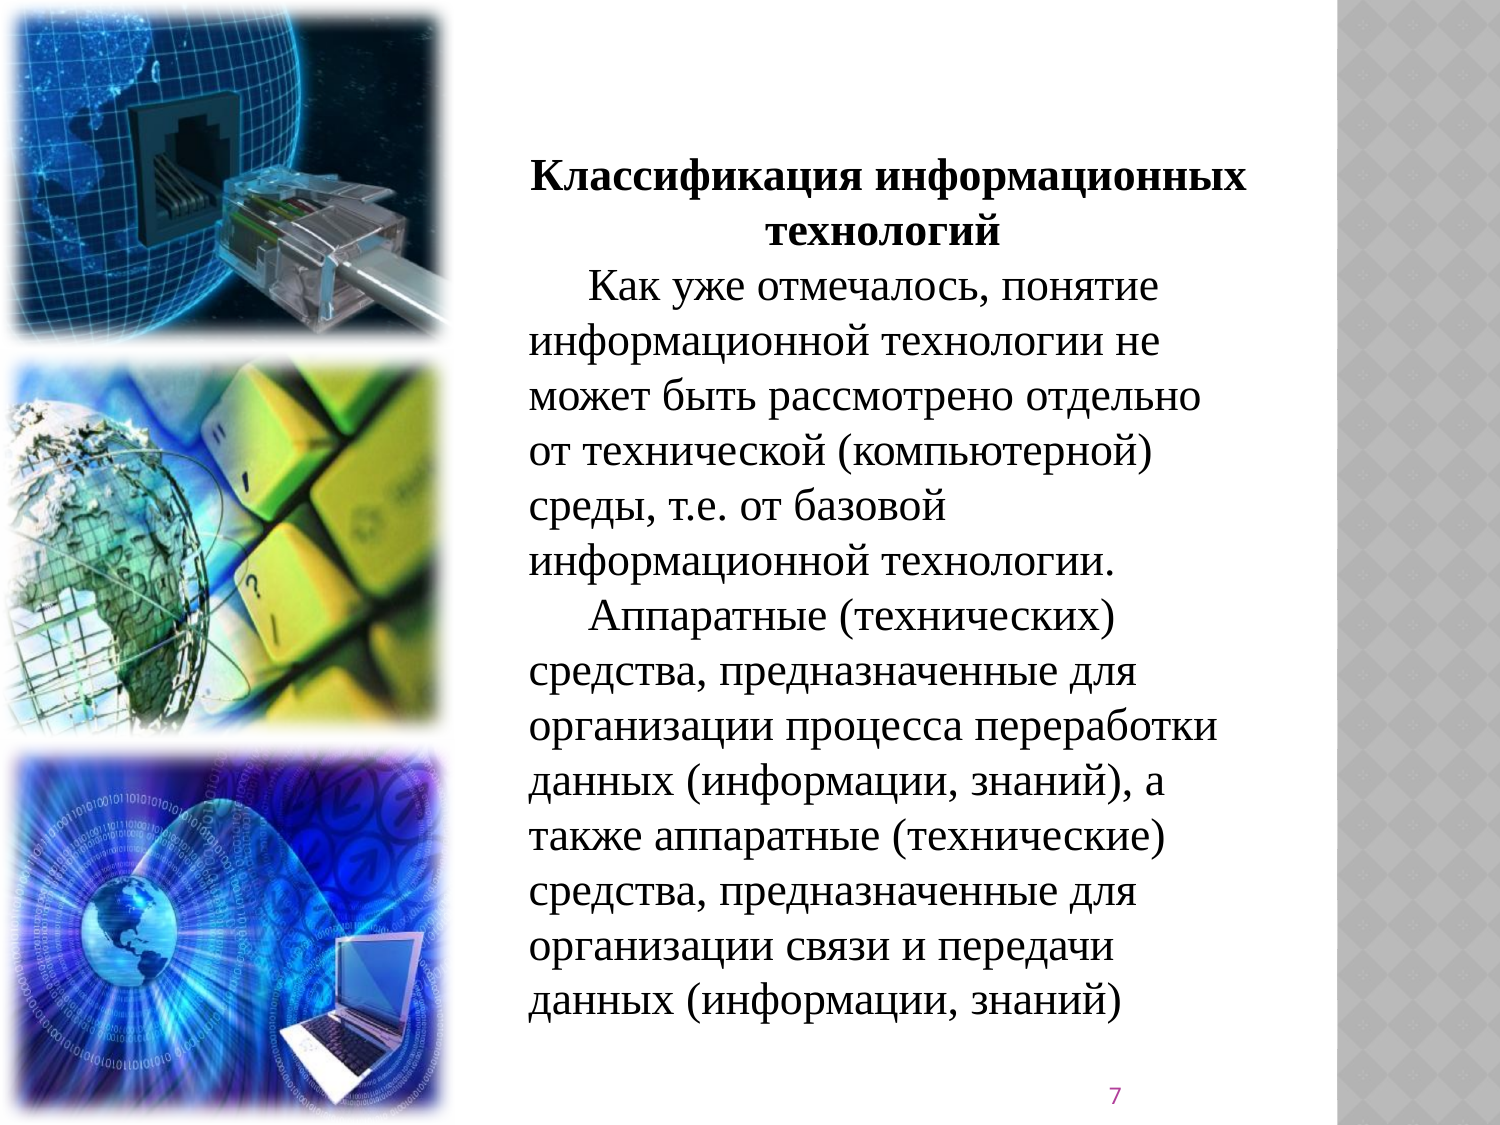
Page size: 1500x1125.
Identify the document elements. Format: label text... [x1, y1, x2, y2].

text_box Классификация информационных технологий Как уже отмечалось, понятие информационной технологии не может быть рассмотрено отдельно от технической (компьютерной) среды, т.е. от базовой информационной технологии. Аппаратные (технических) средства, предназначенные для организации процесса переработки данных (информации, знаний), а также аппаратные (технические) средства, предназначенные для организации связи и передачи данных (информации, знаний) [513, 137, 1264, 1032]
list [0, 0, 456, 349]
picture [0, 349, 456, 1125]
slide_number 7 [1025, 1075, 1122, 1113]
